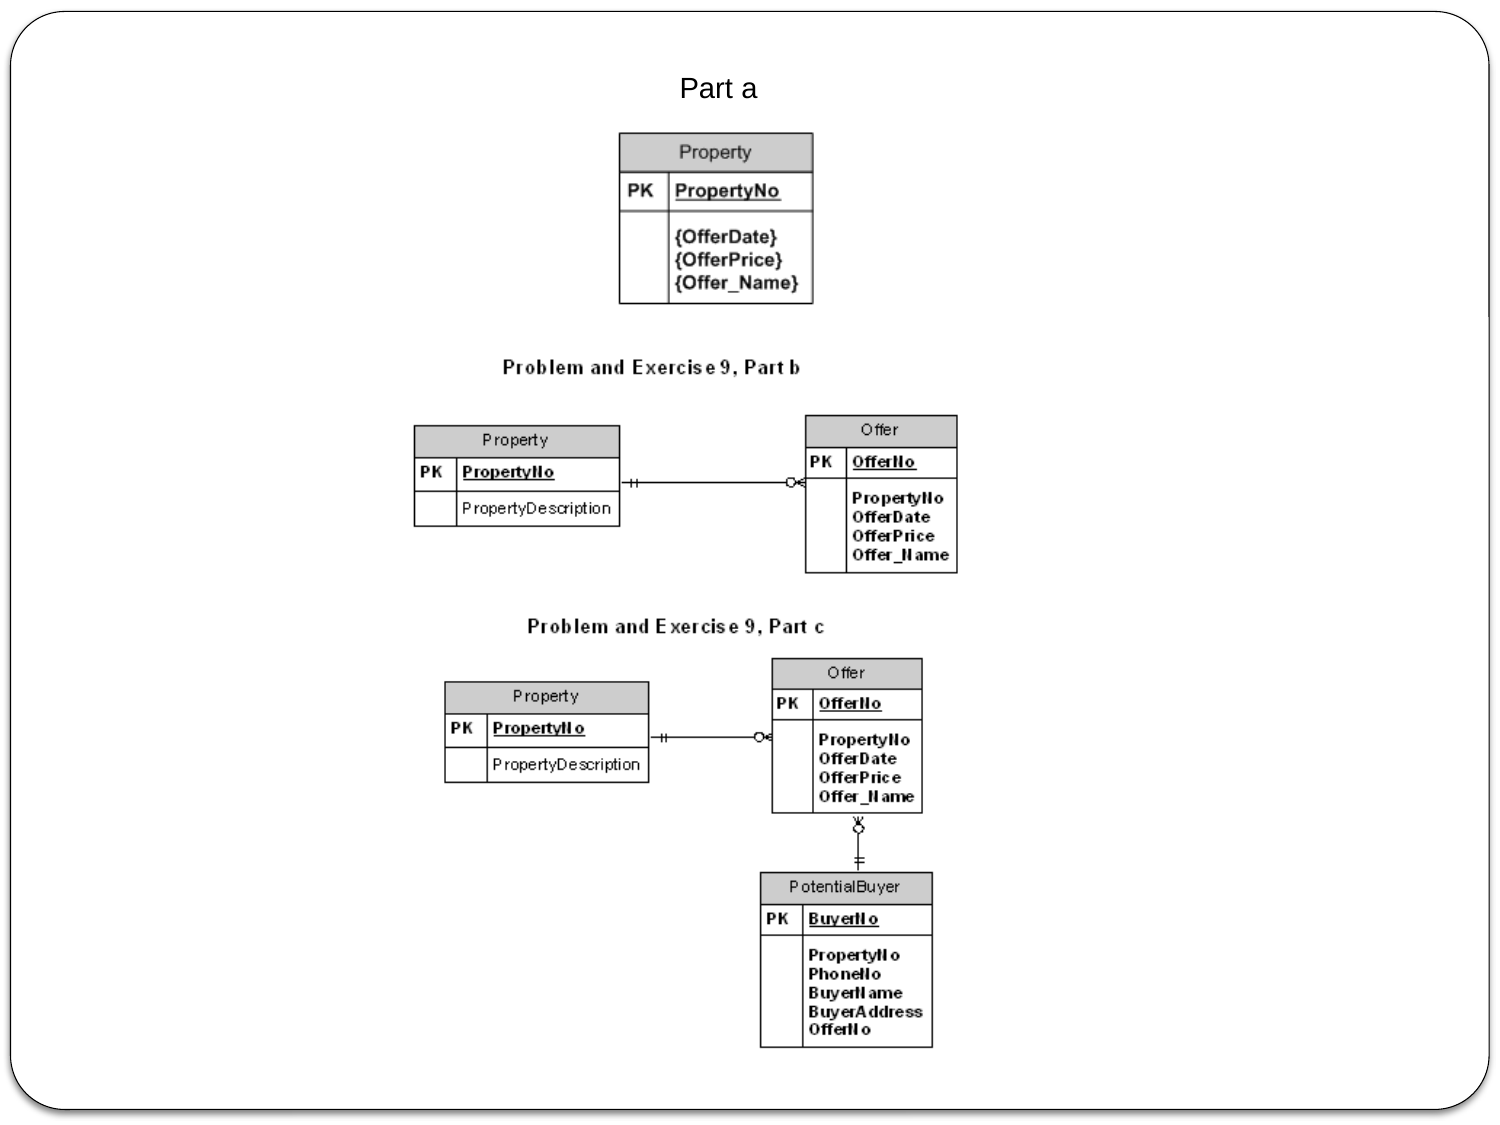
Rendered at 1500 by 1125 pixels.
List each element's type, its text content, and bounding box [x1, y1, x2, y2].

text_box Part a [512, 62, 925, 113]
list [349, 124, 1131, 1054]
